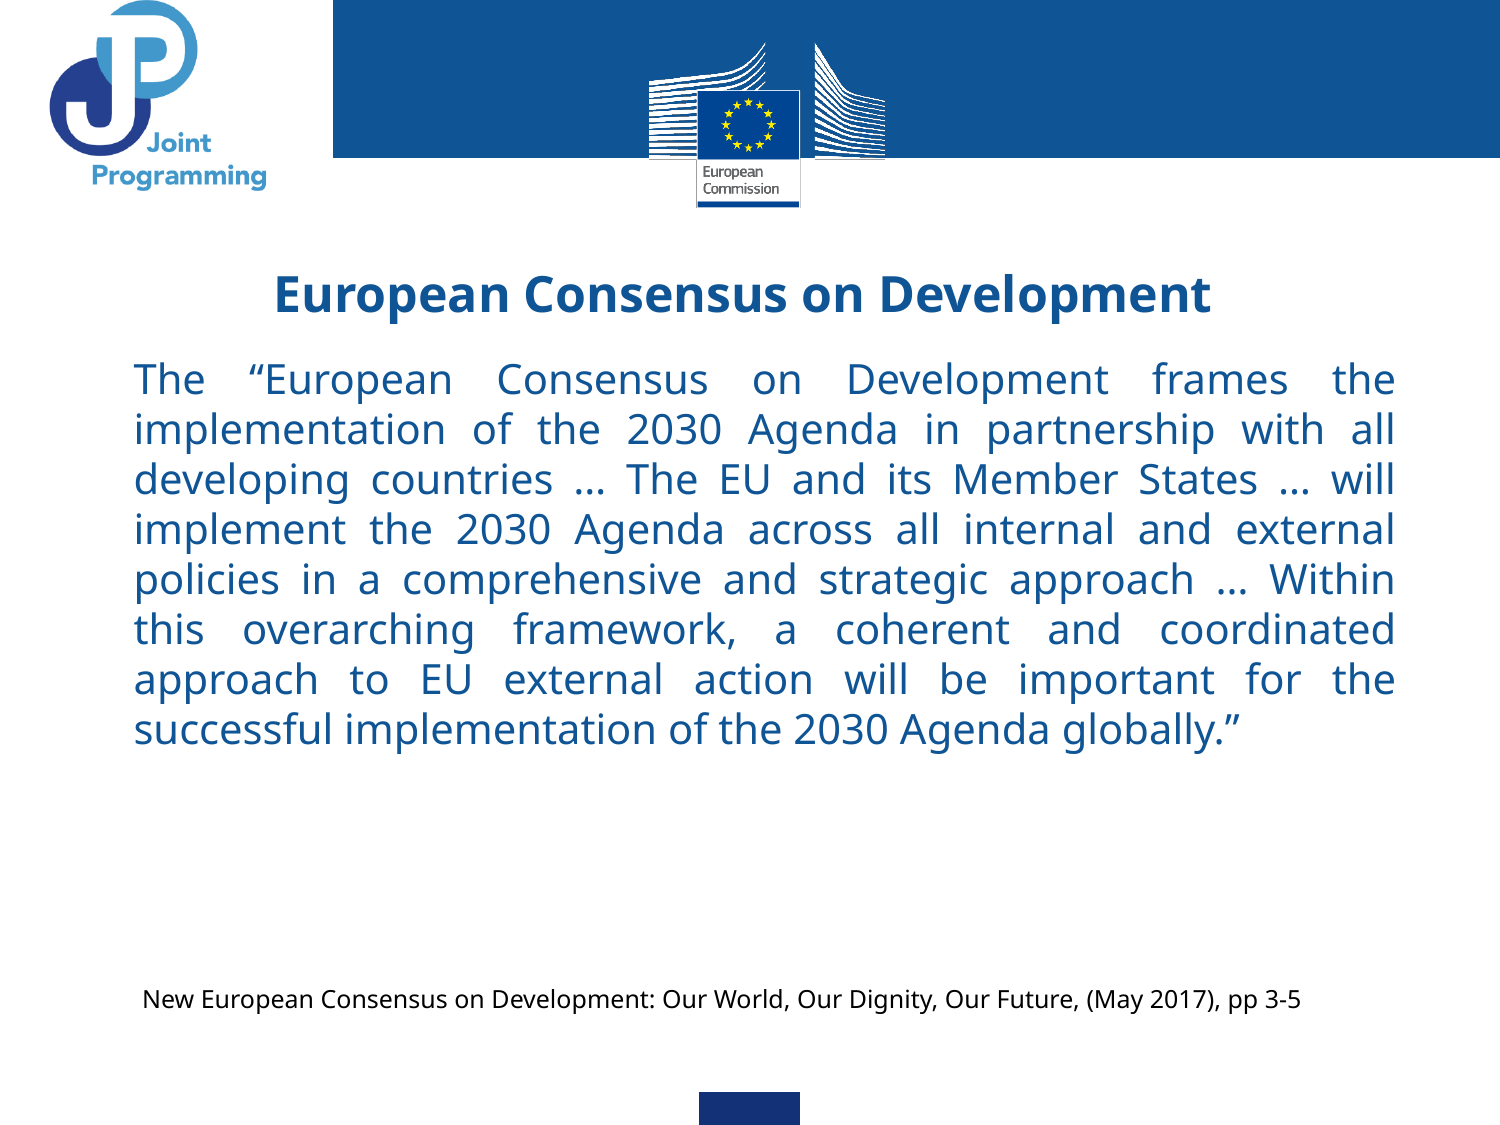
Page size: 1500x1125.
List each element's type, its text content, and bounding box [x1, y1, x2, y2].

text_box New European Consensus on Development: Our World, Our Dignity, Our Future, (May 2017), pp 3-5 [127, 975, 1439, 1021]
picture [0, 0, 333, 195]
picture [649, 42, 885, 208]
list European Consensus on Development The “European Consensus on Development frames the implementation of the 2030 Agenda in partnership with all developing countries … The EU and its Member States … will implement the 2030 Agenda across all internal and external policies in a comprehensive and strategic approach … Within this overarching framework, a coherent and coordinated approach to EU external action will be important for the successful implementation of the 2030 Agenda globally.” [75, 255, 1412, 1071]
